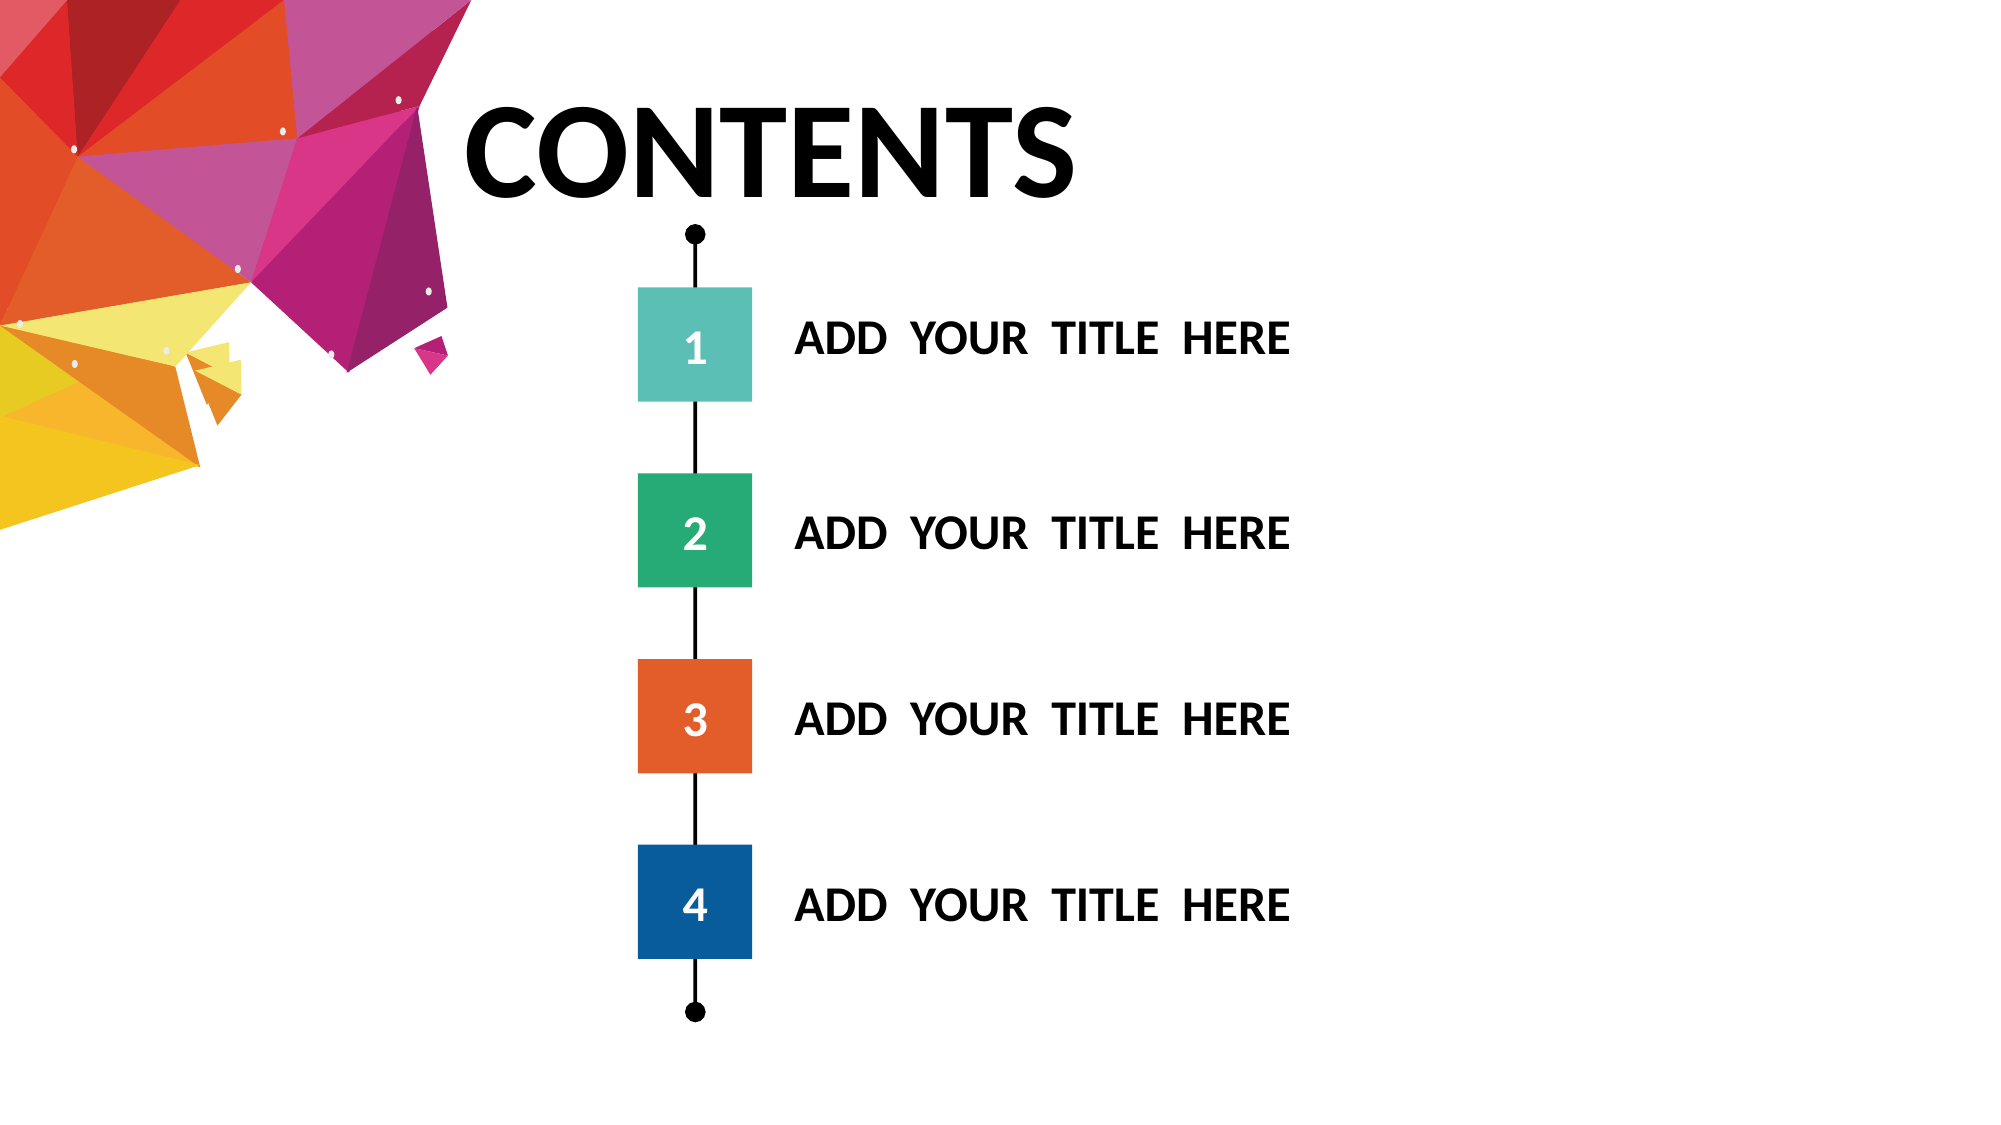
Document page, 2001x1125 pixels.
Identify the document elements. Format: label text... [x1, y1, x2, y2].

text_box ADD YOUR TITLE HERE [779, 863, 1437, 939]
text_box [684, 223, 706, 287]
text_box ADD YOUR TITLE HERE [779, 492, 1437, 567]
text_box 2 [637, 473, 753, 588]
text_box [0, 0, 472, 531]
text_box CONTENTS [476, 52, 1408, 233]
text_box [684, 959, 706, 1023]
text_box 1 [637, 287, 753, 402]
text_box 4 [637, 844, 753, 959]
text_box 3 [637, 659, 753, 774]
text_box ADD YOUR TITLE HERE [779, 678, 1437, 754]
text_box ADD YOUR TITLE HERE [779, 296, 1437, 372]
